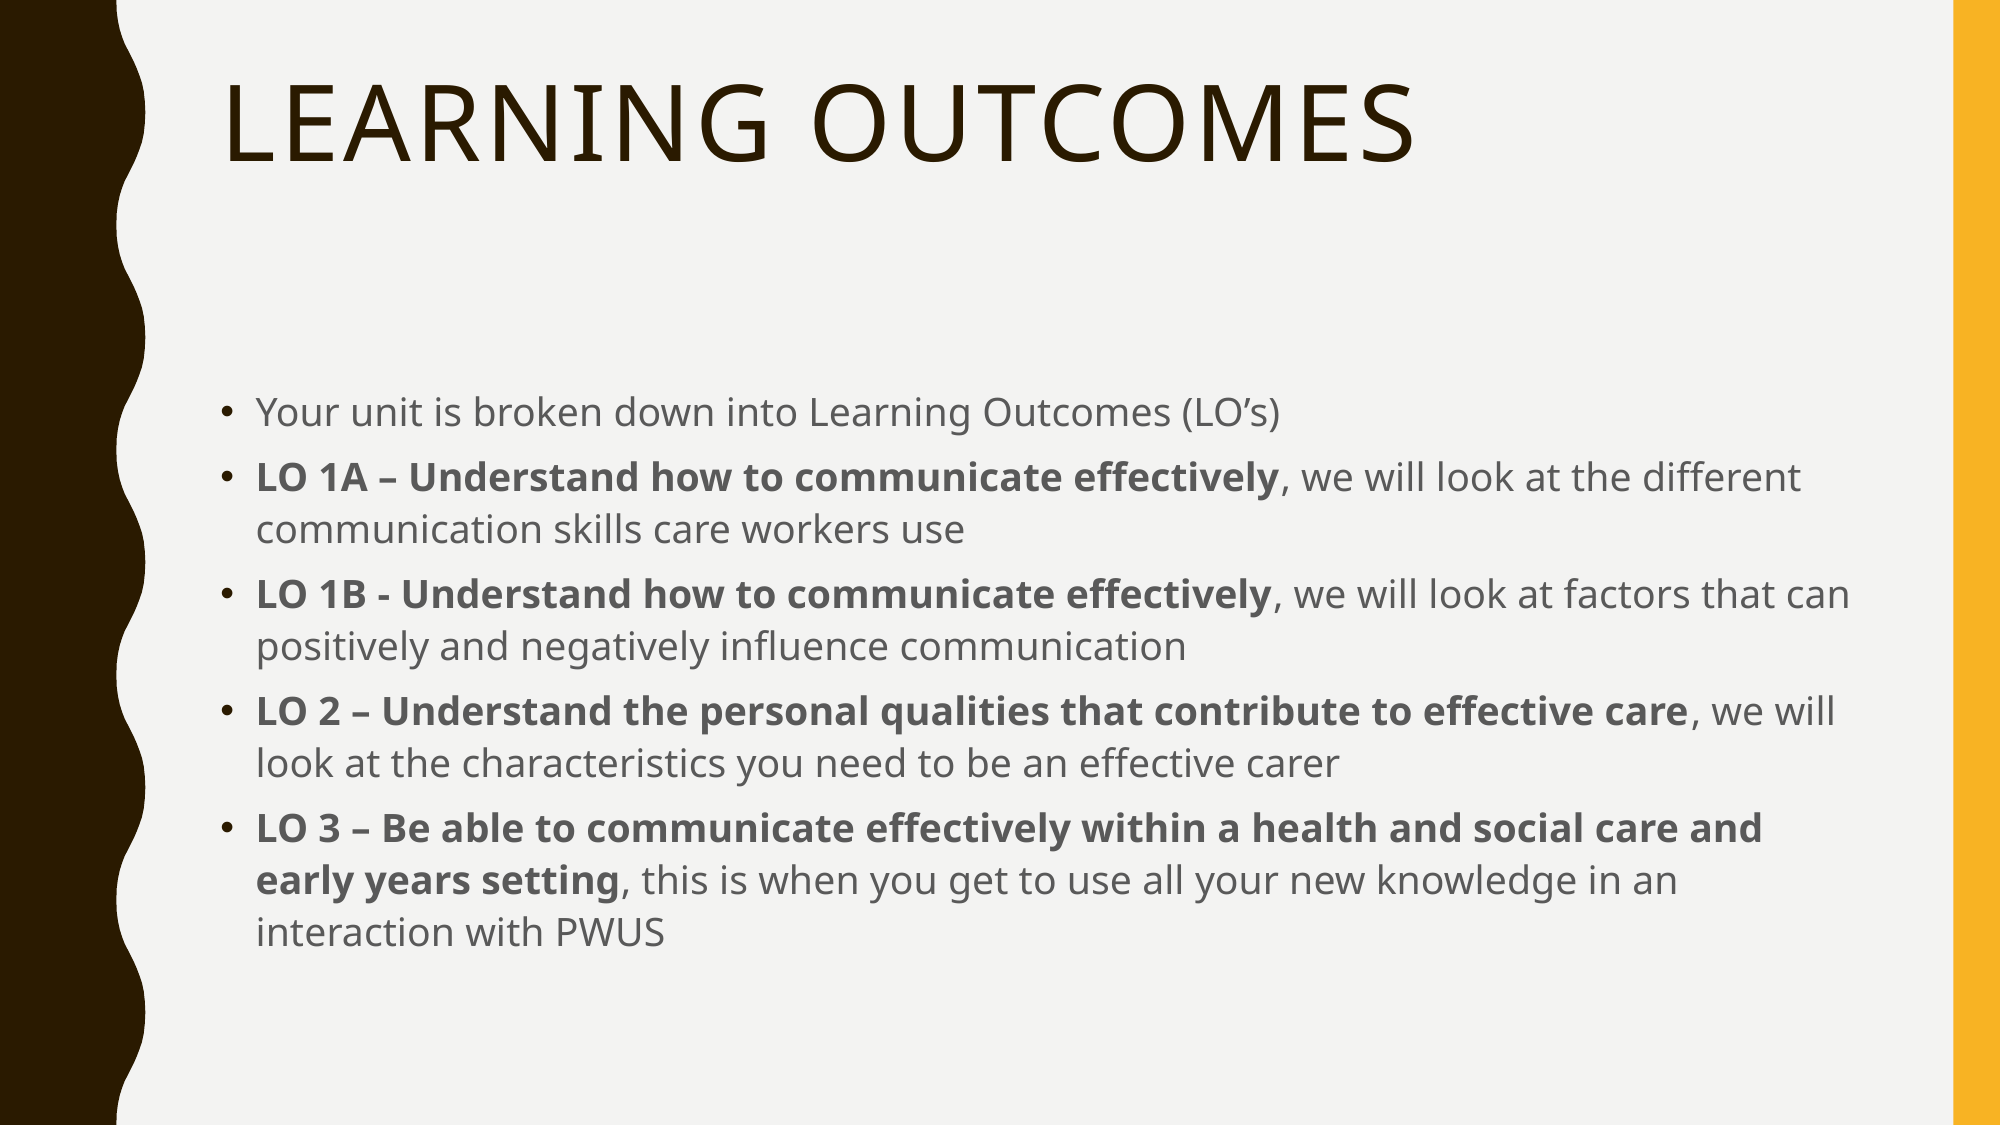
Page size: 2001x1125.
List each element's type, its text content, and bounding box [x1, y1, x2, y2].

title Learning Outcomes [205, 62, 1875, 308]
list Your unit is broken down into Learning Outcomes (LO’s) LO 1A – Understand how to communicate effectively, we will look at the different communication skills care workers use LO 1B - Understand how to communicate effectively, we will look at factors that can positively and negatively influence communication LO 2 – Understand the personal qualities that contribute to effective care, we will look at the characteristics you need to be an effective carer LO 3 – Be able to communicate effectively within a health and social care and early years setting, this is when you get to use all your new knowledge in an interaction with PWUS [205, 375, 1875, 965]
